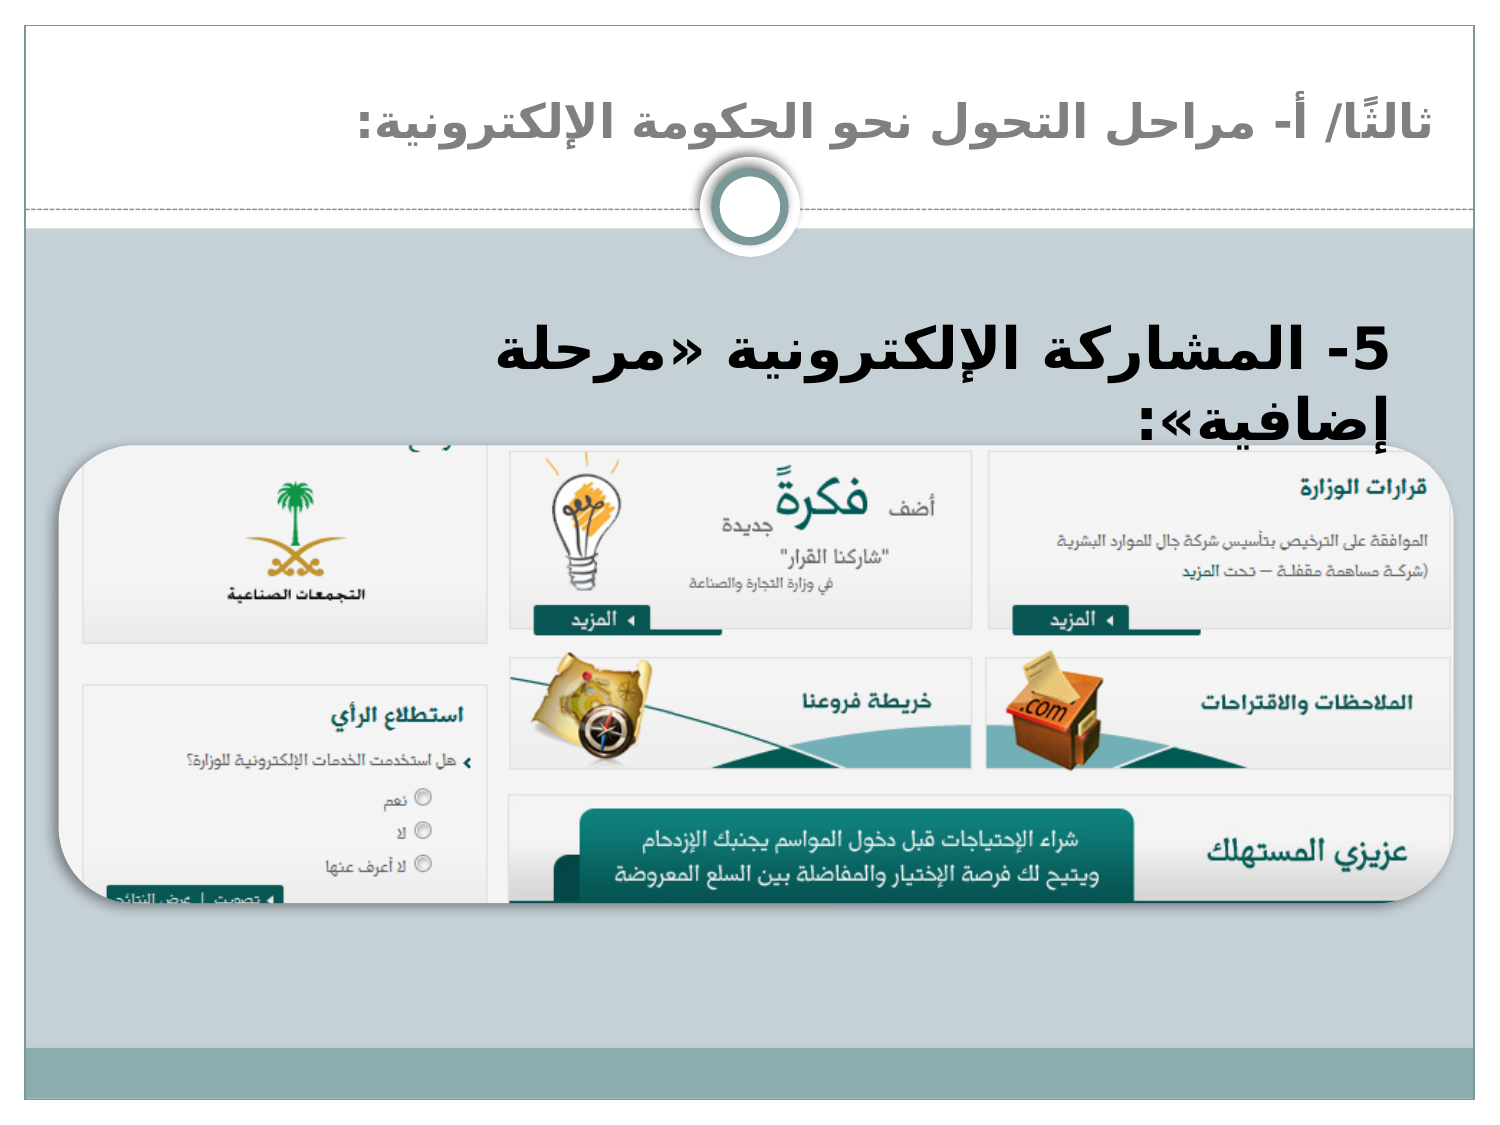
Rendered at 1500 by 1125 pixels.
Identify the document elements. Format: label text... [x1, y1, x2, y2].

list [58, 445, 1454, 904]
title ثالثًا/ أ- مراحل التحول نحو الحكومة الإلكترونية: [49, 82, 1450, 270]
text_box 5- المشاركة الإلكترونية «مرحلة إضافية»: [375, 234, 1407, 432]
